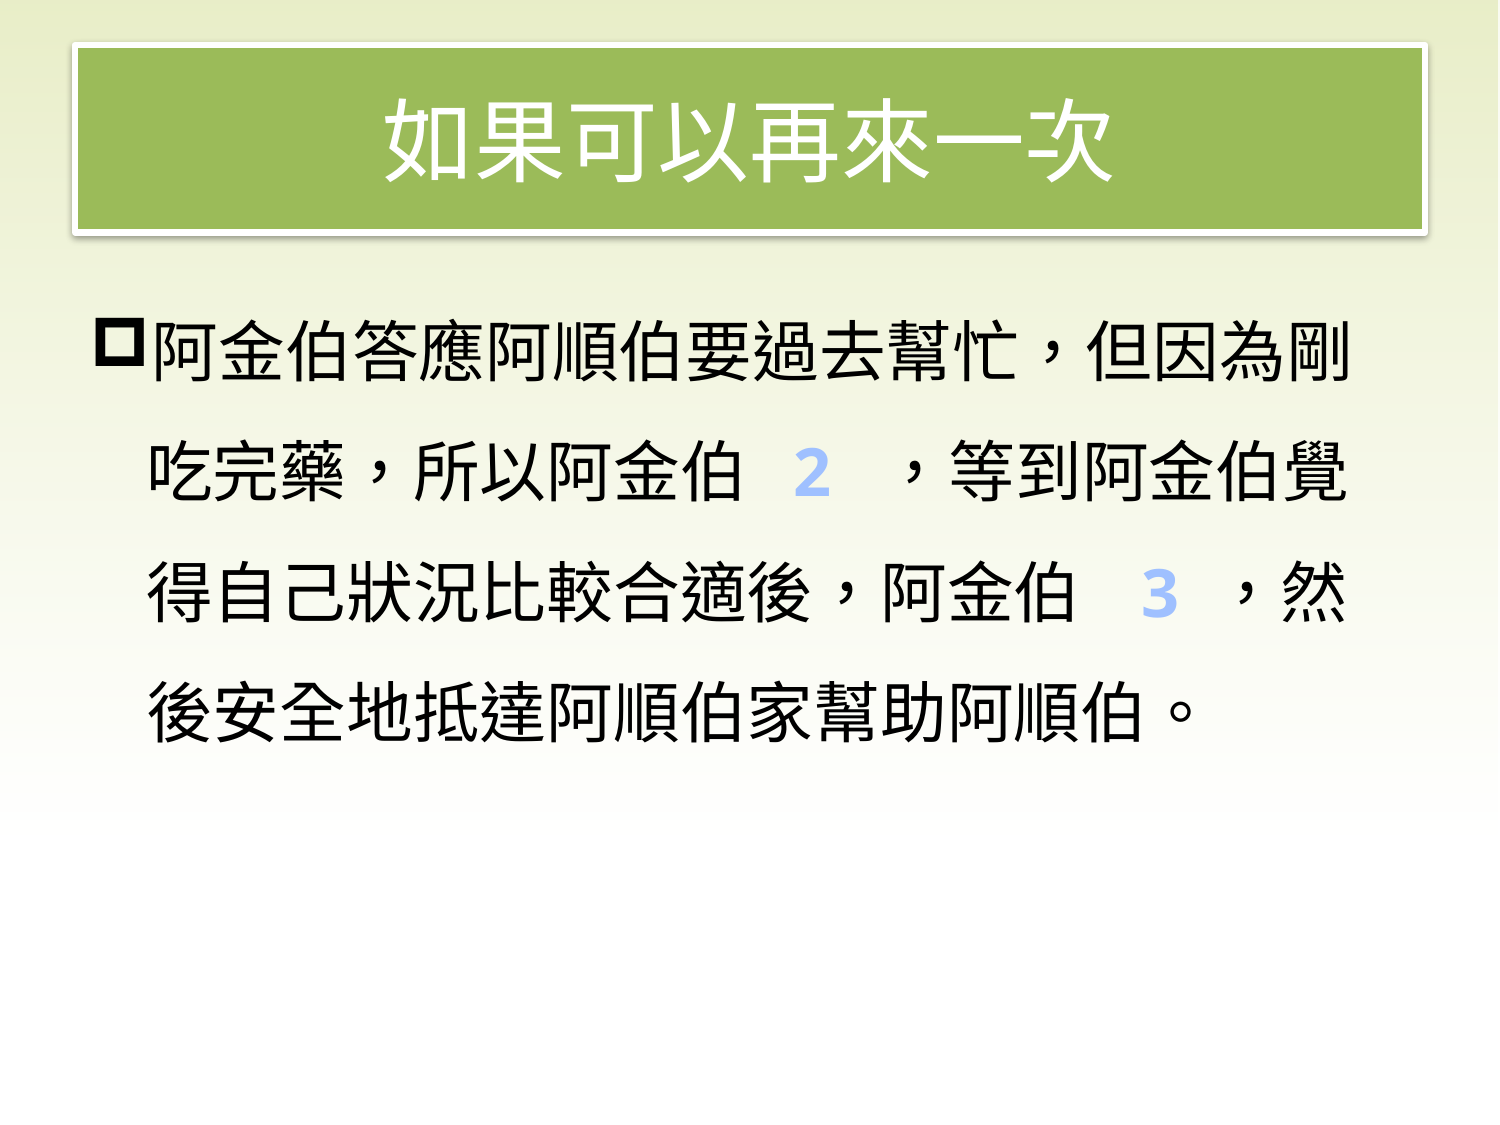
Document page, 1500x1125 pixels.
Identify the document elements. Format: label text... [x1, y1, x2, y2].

list 阿金伯答應阿順伯要過去幫忙，但因為剛吃完藥，所以阿金伯 2 ，等到阿金伯覺得自己狀況比較合適後，阿金伯 3 ，然後安全地抵達阿順伯家幫助阿順伯。 [75, 262, 1425, 1005]
picture [0, 0, 1500, 1125]
title 如果可以再來一次 [72, 42, 1428, 236]
